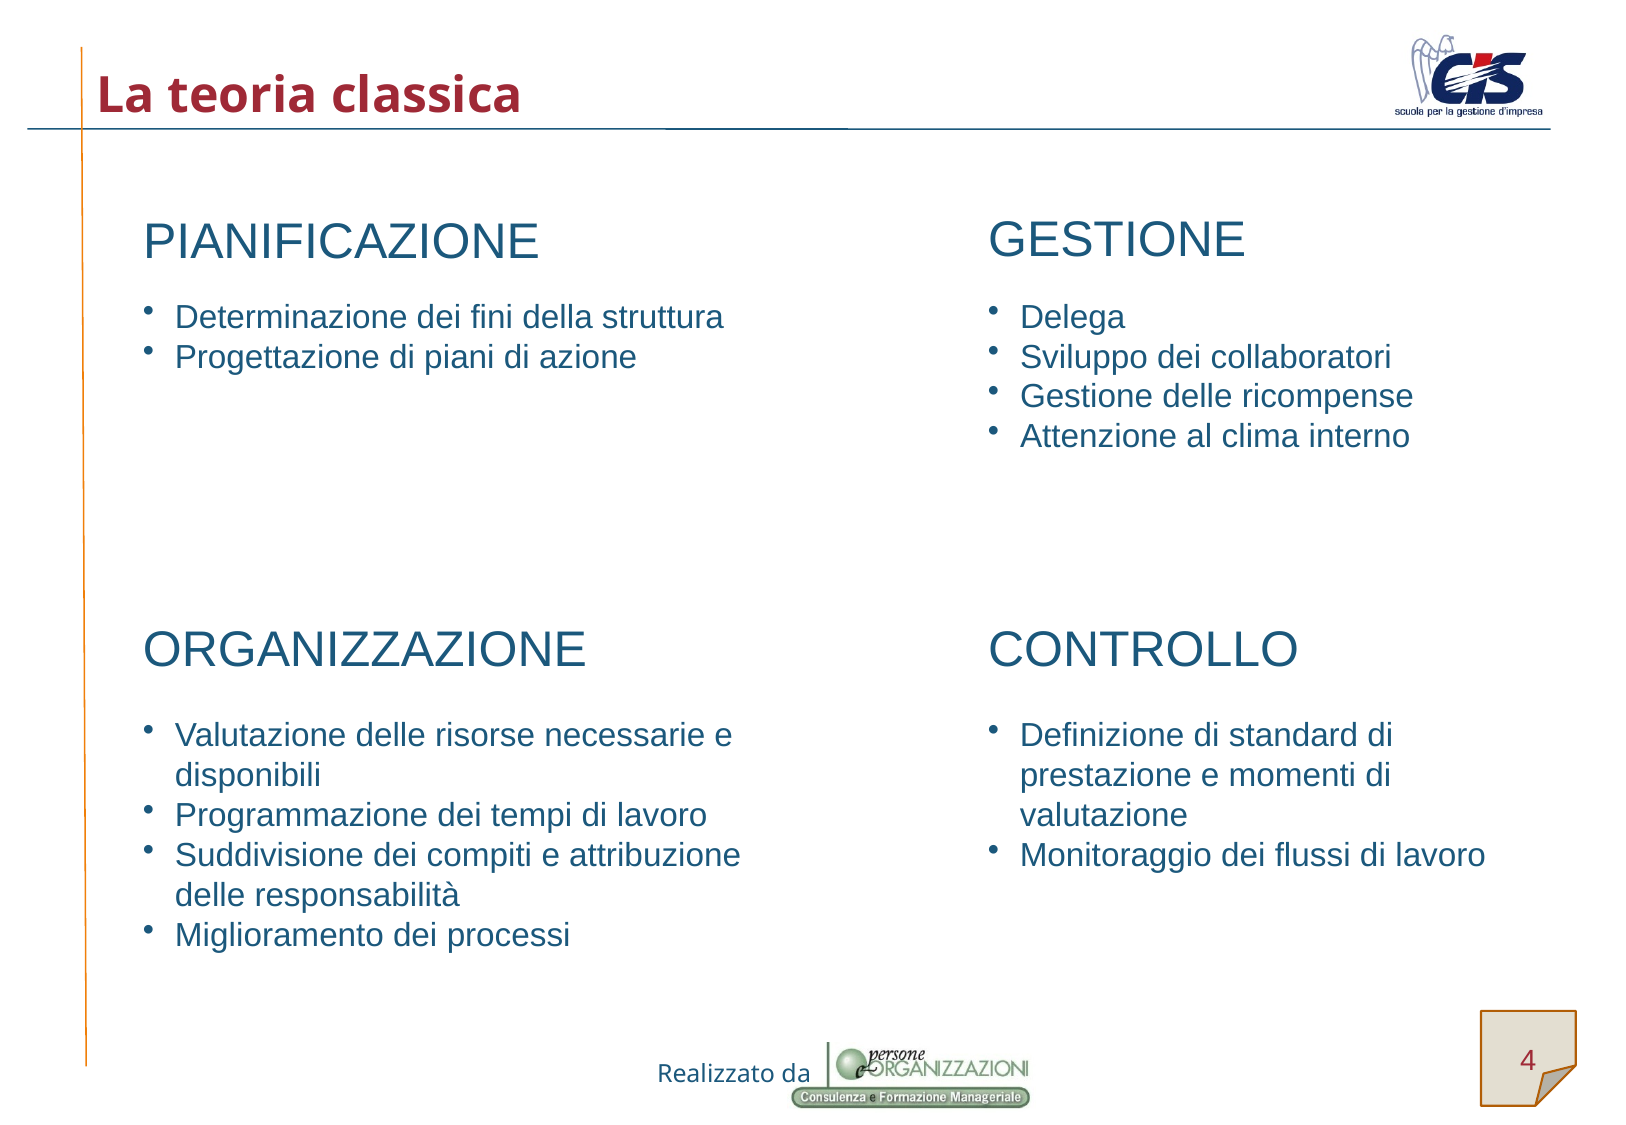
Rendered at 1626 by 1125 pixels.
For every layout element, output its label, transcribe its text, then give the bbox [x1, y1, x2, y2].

picture [1390, 30, 1545, 121]
text_box Valutazione delle risorse necessarie e disponibili Programmazione dei tempi di lavoro Suddivisione dei compiti e attribuzione delle responsabilità Miglioramento dei processi [128, 706, 760, 961]
picture [787, 1042, 1036, 1117]
text_box CONTROLLO [973, 609, 1315, 685]
title La teoria classica [81, 33, 1544, 153]
text_box Determinazione dei fini della struttura Progettazione di piani di azione [128, 287, 741, 382]
slide_number 4 [1486, 1028, 1571, 1089]
picture [787, 1070, 792, 1080]
text_box GESTIONE [973, 199, 1262, 274]
text_box Delega Sviluppo dei collaboratori Gestione delle ricompense Attenzione al clima interno [973, 287, 1455, 462]
text_box ORGANIZZAZIONE [128, 609, 603, 685]
text_box PIANIFICAZIONE [128, 201, 556, 277]
text_box Definizione di standard di prestazione e momenti di valutazione Monitoraggio dei flussi di lavoro [973, 706, 1543, 881]
